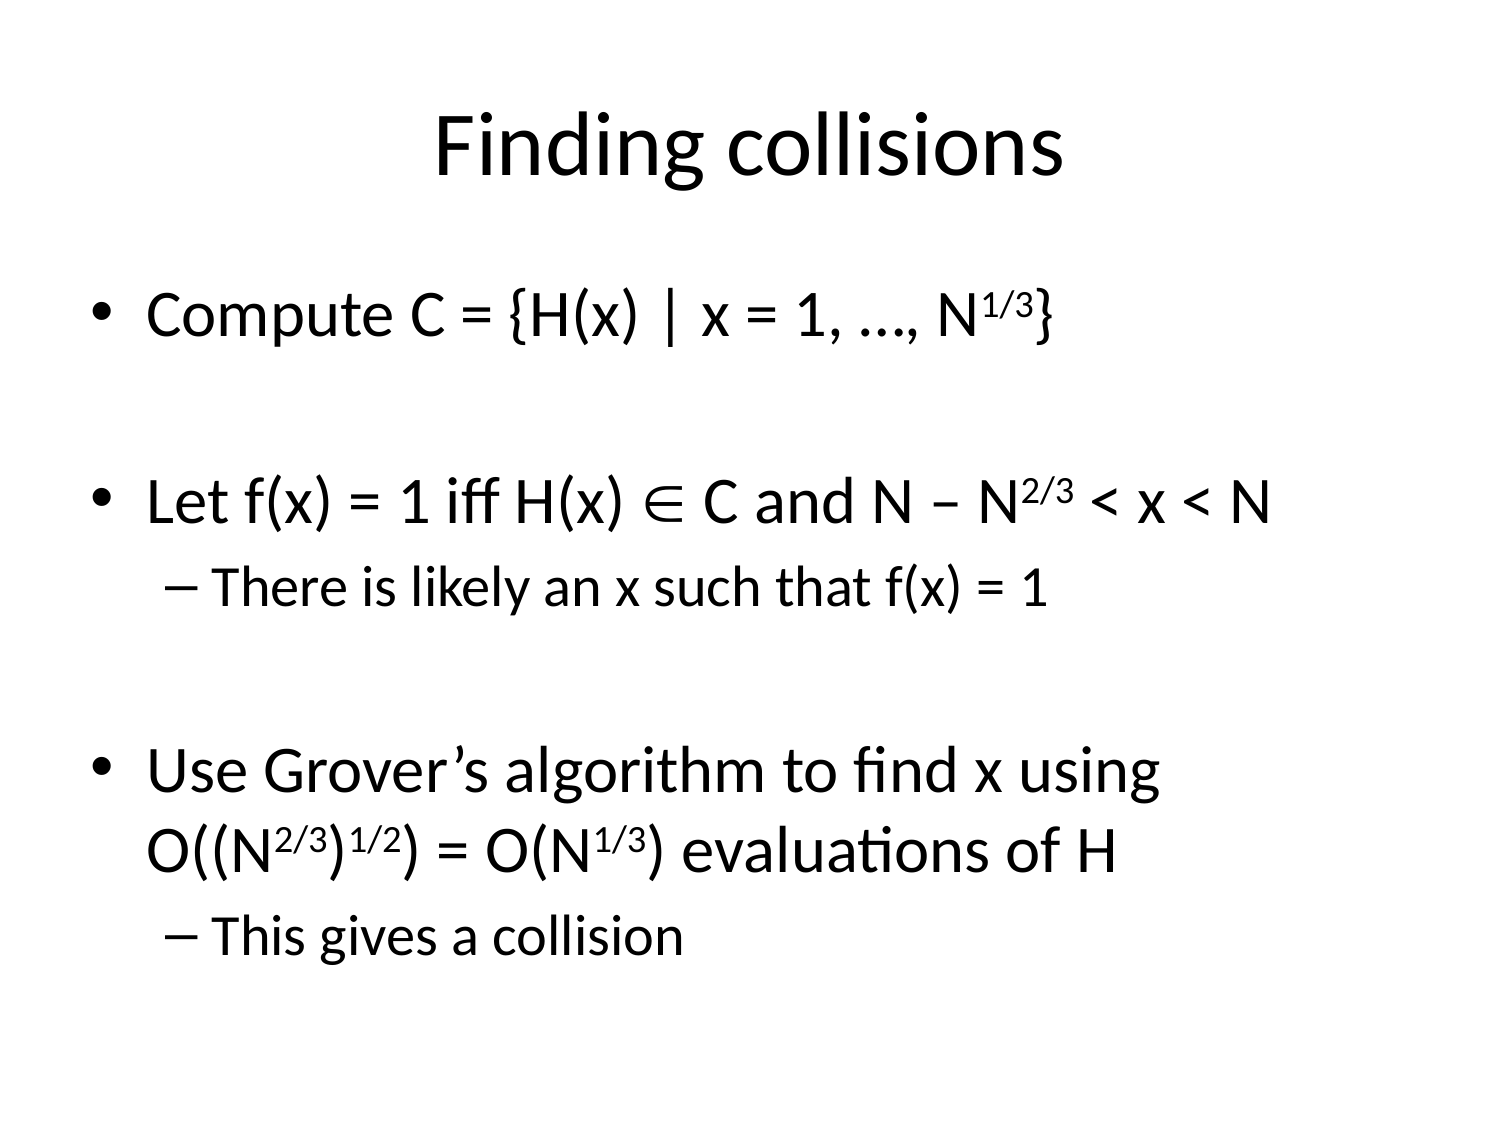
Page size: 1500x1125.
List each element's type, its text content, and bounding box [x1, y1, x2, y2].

list Compute C = {H(x) | x = 1, …, N1/3} Let f(x) = 1 iff H(x)  C and N – N2/3 < x < N There is likely an x such that f(x) = 1 Use Grover’s algorithm to find x using O((N2/3)1/2) = O(N1/3) evaluations of H This gives a collision [75, 262, 1425, 1005]
title Finding collisions [75, 45, 1425, 233]
